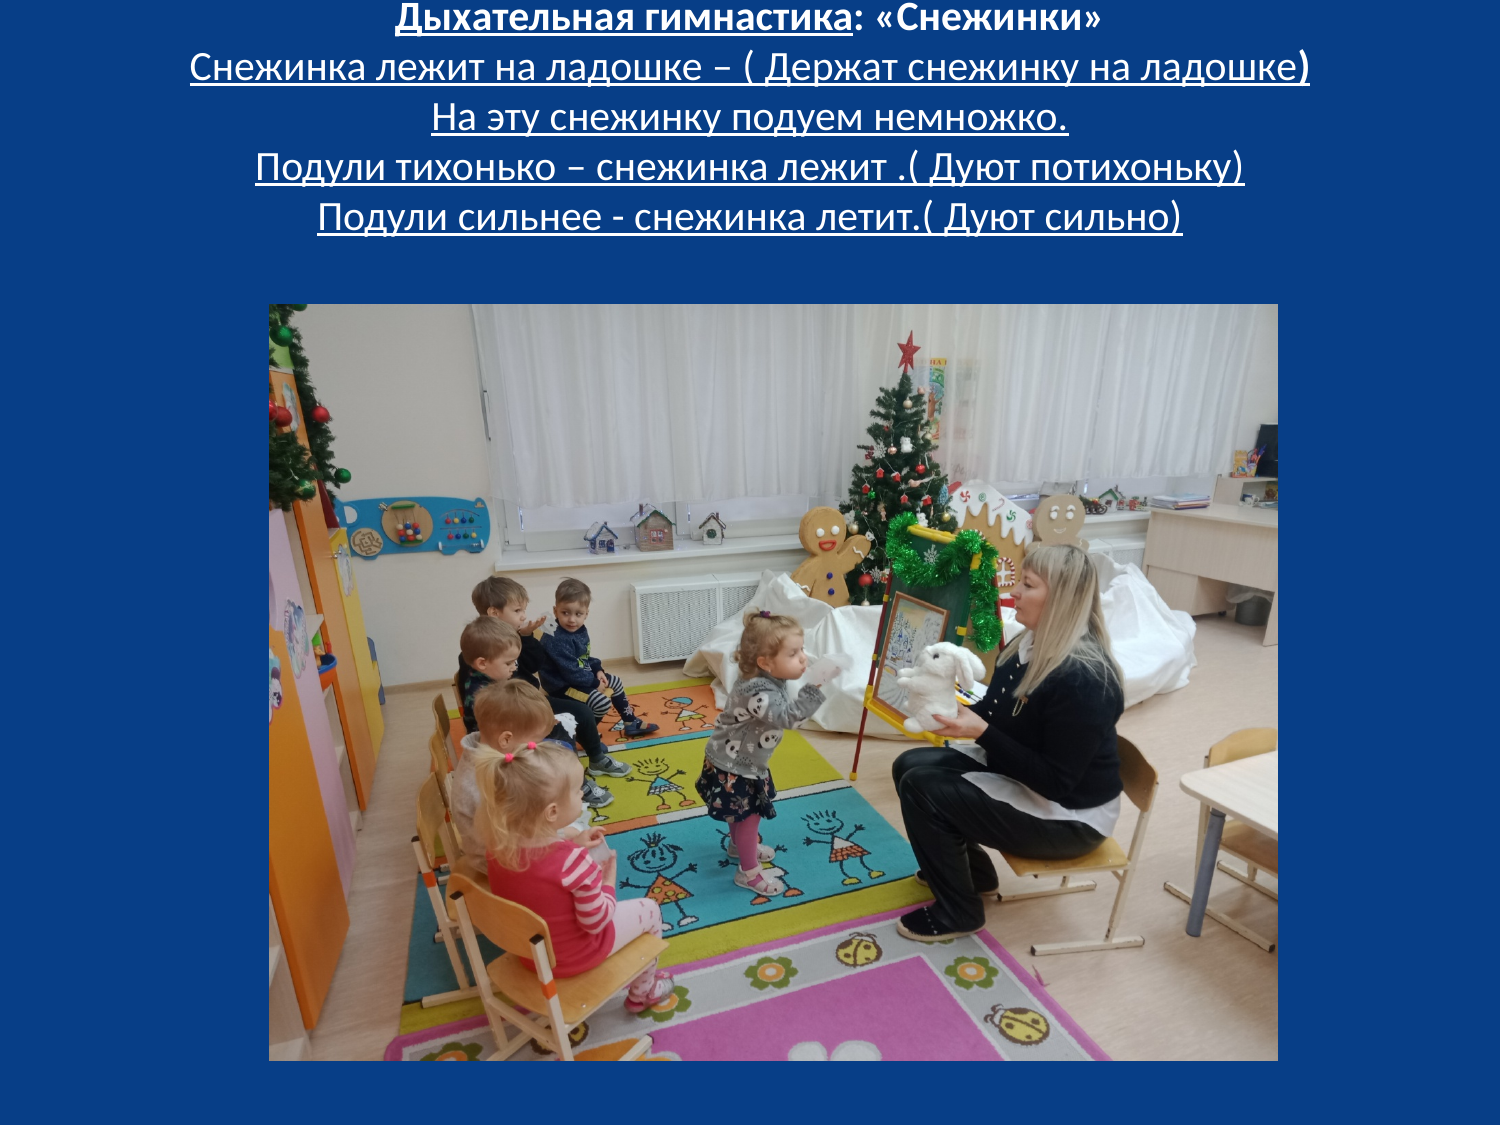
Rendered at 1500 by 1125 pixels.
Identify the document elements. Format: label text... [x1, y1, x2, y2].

title Дыхательная гимнастика: «Снежинки» Снежинка лежит на ладошке – ( Держат снежинку на ладошке) На эту снежинку подуем немножко. Подули тихонько – снежинка лежит .( Дуют потихоньку) Подули сильнее - снежинка летит.( Дуют сильно) [75, 45, 1425, 233]
picture [269, 304, 1278, 1061]
